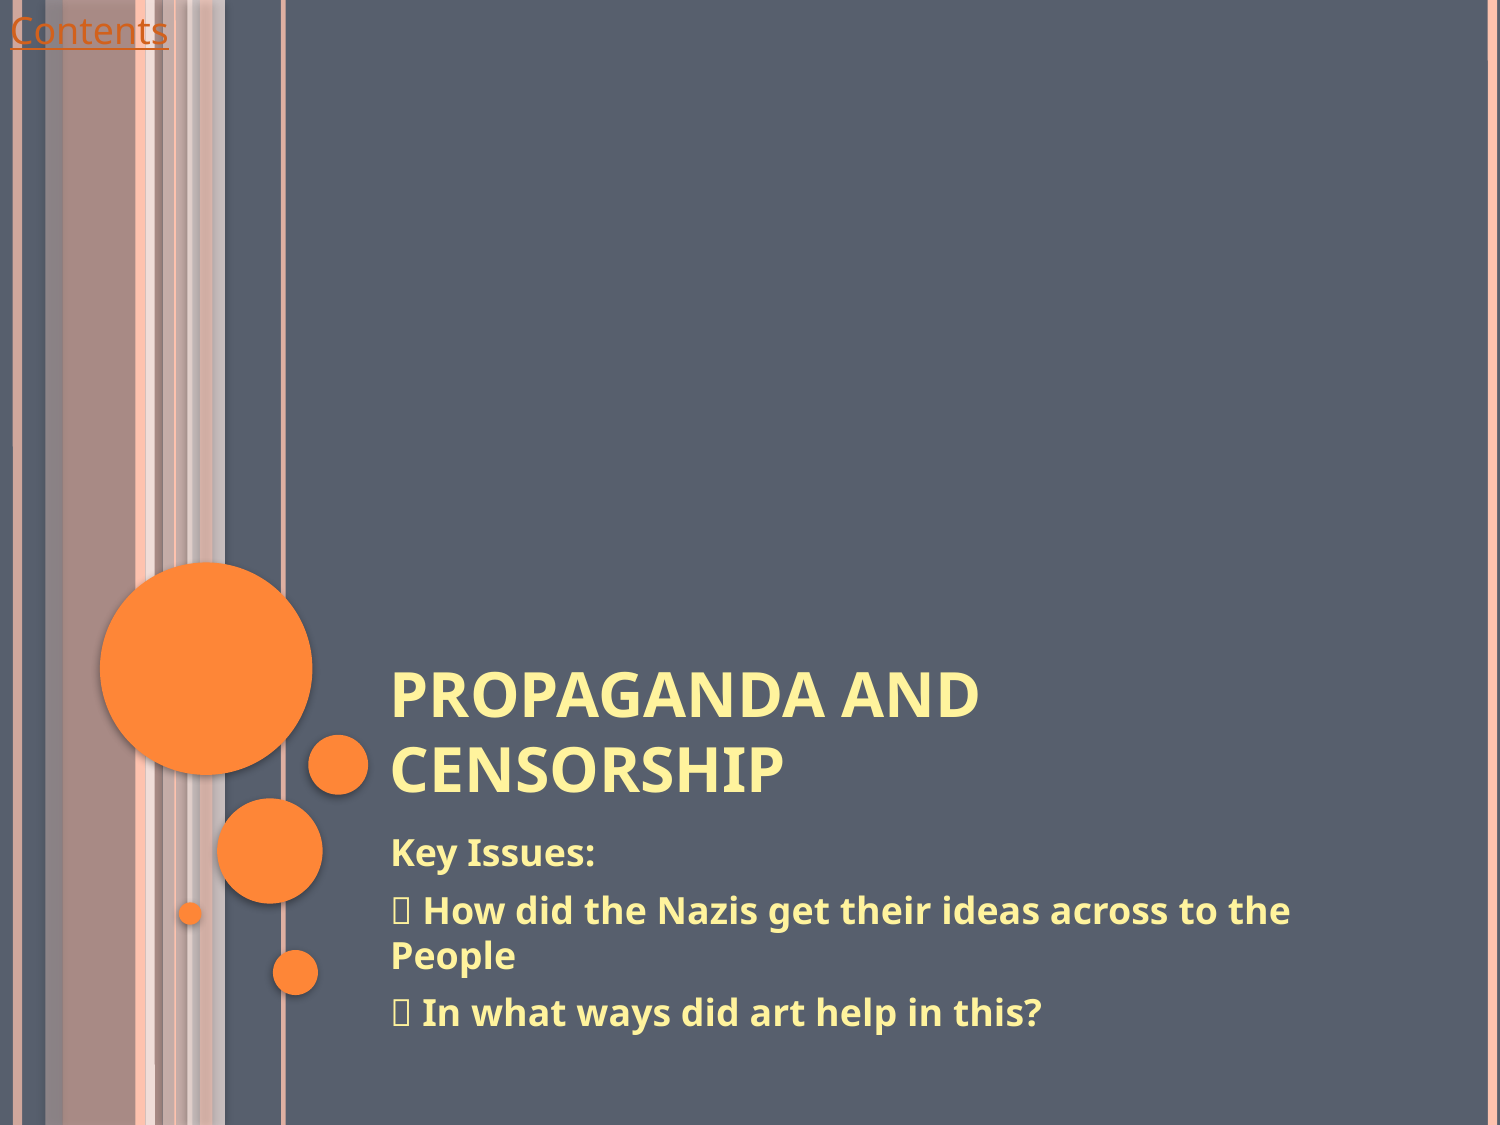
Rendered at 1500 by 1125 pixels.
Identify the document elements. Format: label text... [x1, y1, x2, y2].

title Propaganda and Censorship [375, 474, 1388, 812]
list Key Issues:  How did the Nazis get their ideas across to the People  In what ways did art help in this? [374, 821, 1388, 1048]
